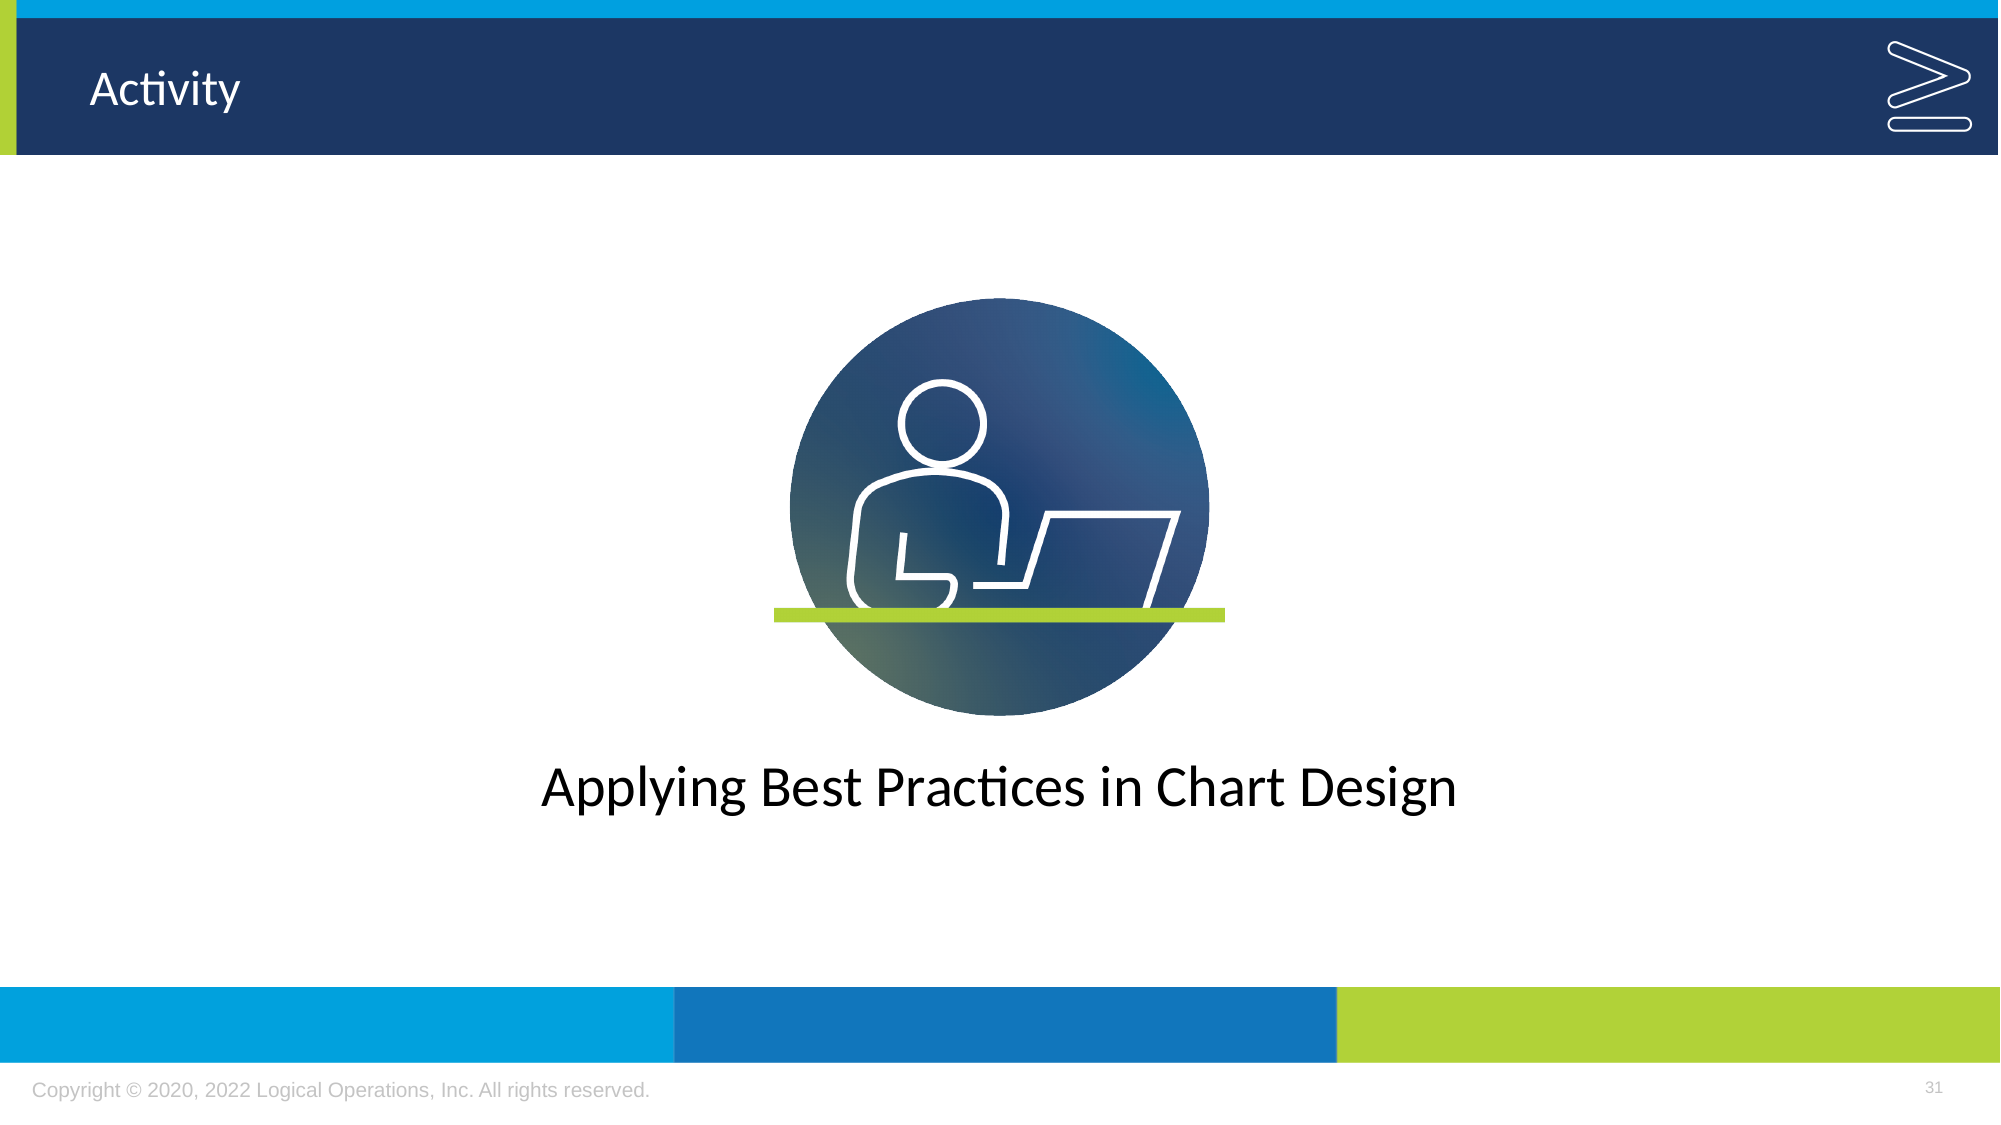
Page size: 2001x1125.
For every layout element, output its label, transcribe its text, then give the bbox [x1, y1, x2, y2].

picture [674, 987, 2000, 1063]
picture [0, 0, 1998, 155]
slide_number 31 [1491, 1057, 1959, 1118]
picture [774, 298, 1225, 716]
list Applying Best Practices in Chart Design [125, 740, 1875, 841]
